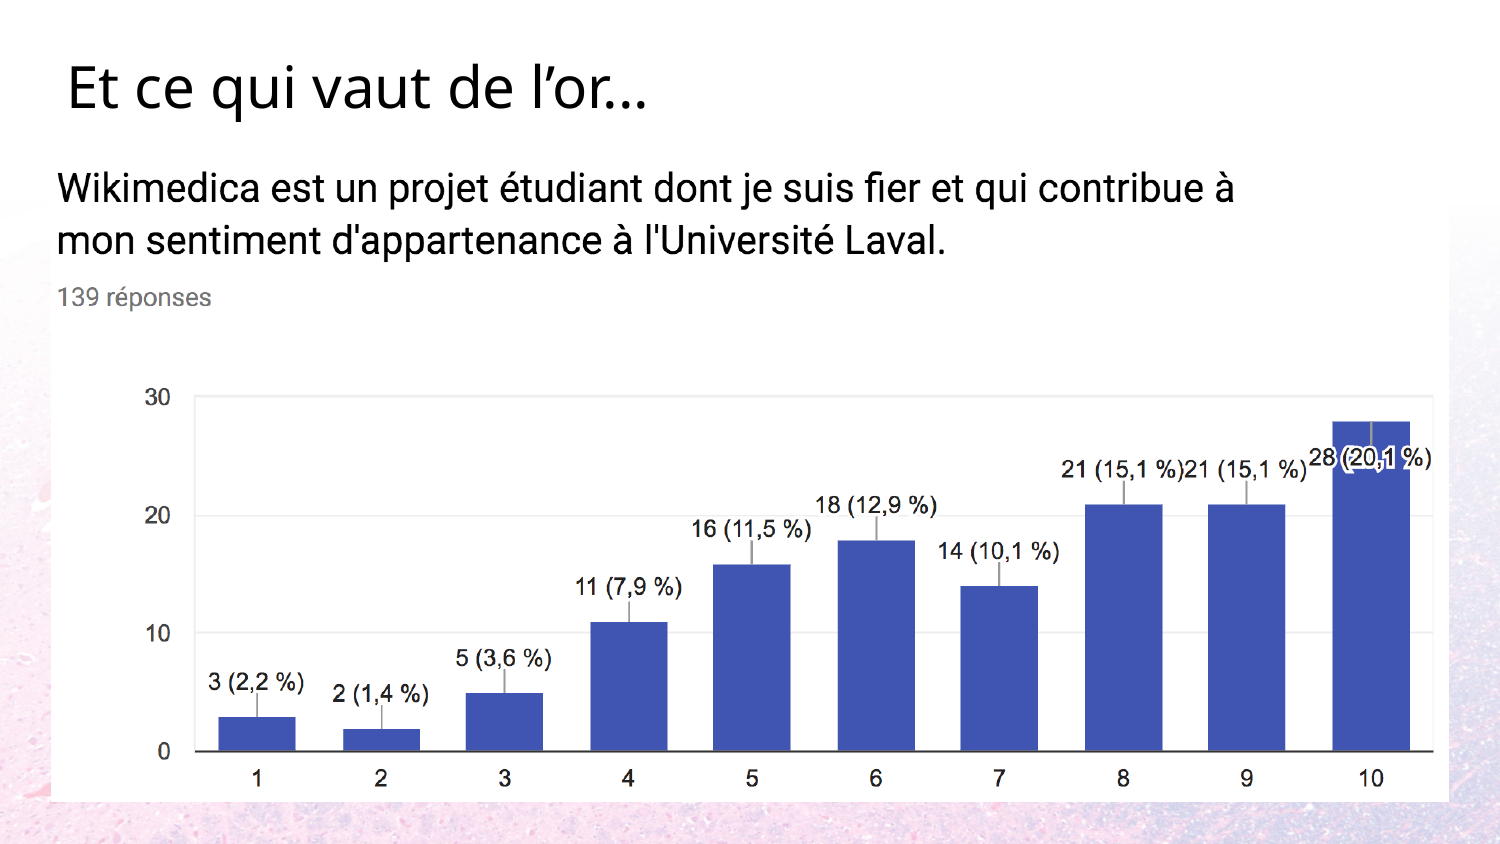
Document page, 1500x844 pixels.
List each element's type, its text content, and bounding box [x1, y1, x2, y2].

picture [0, 0, 1500, 844]
title Et ce qui vaut de l’or... [51, 35, 1449, 130]
